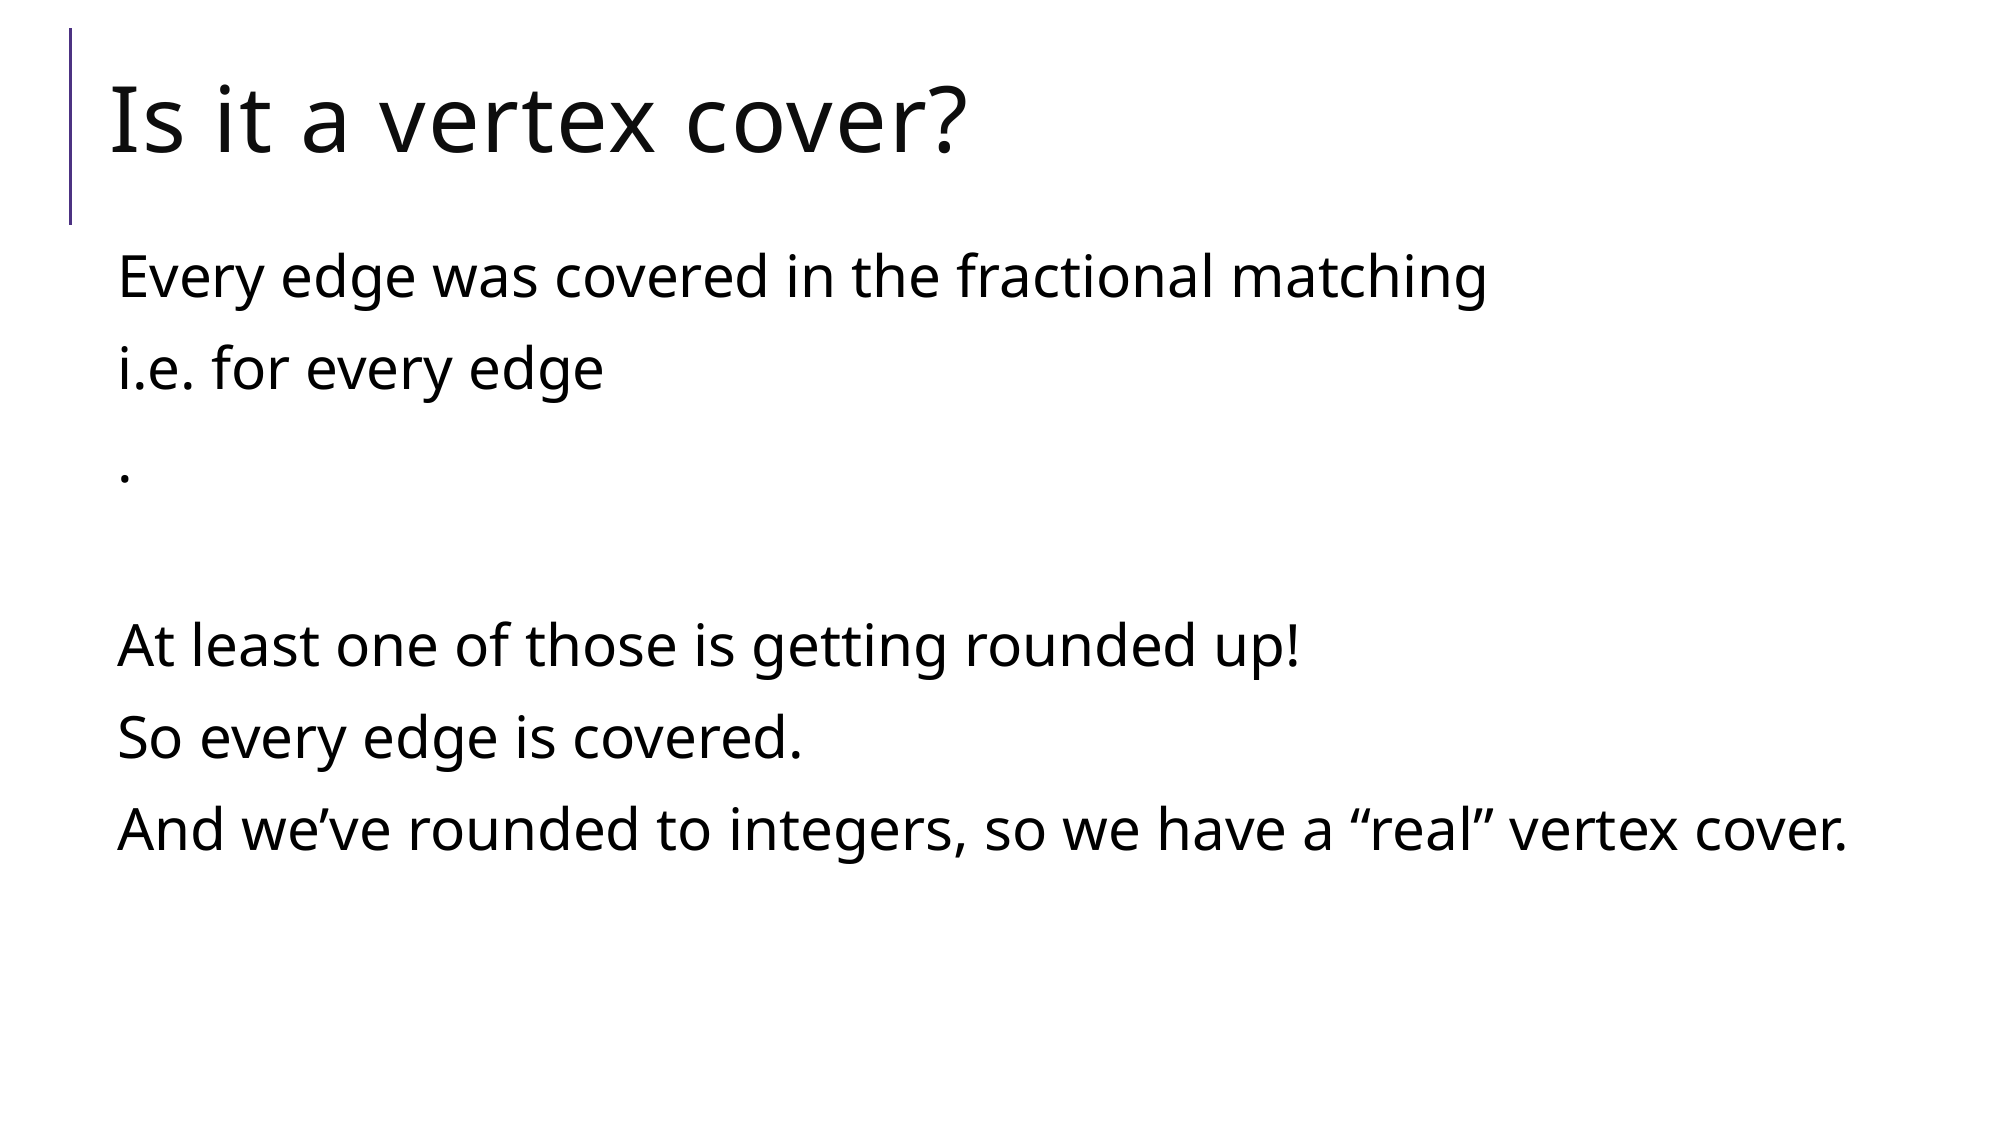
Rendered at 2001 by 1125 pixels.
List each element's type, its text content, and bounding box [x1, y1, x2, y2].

title Is it a vertex cover? [94, 43, 1930, 210]
